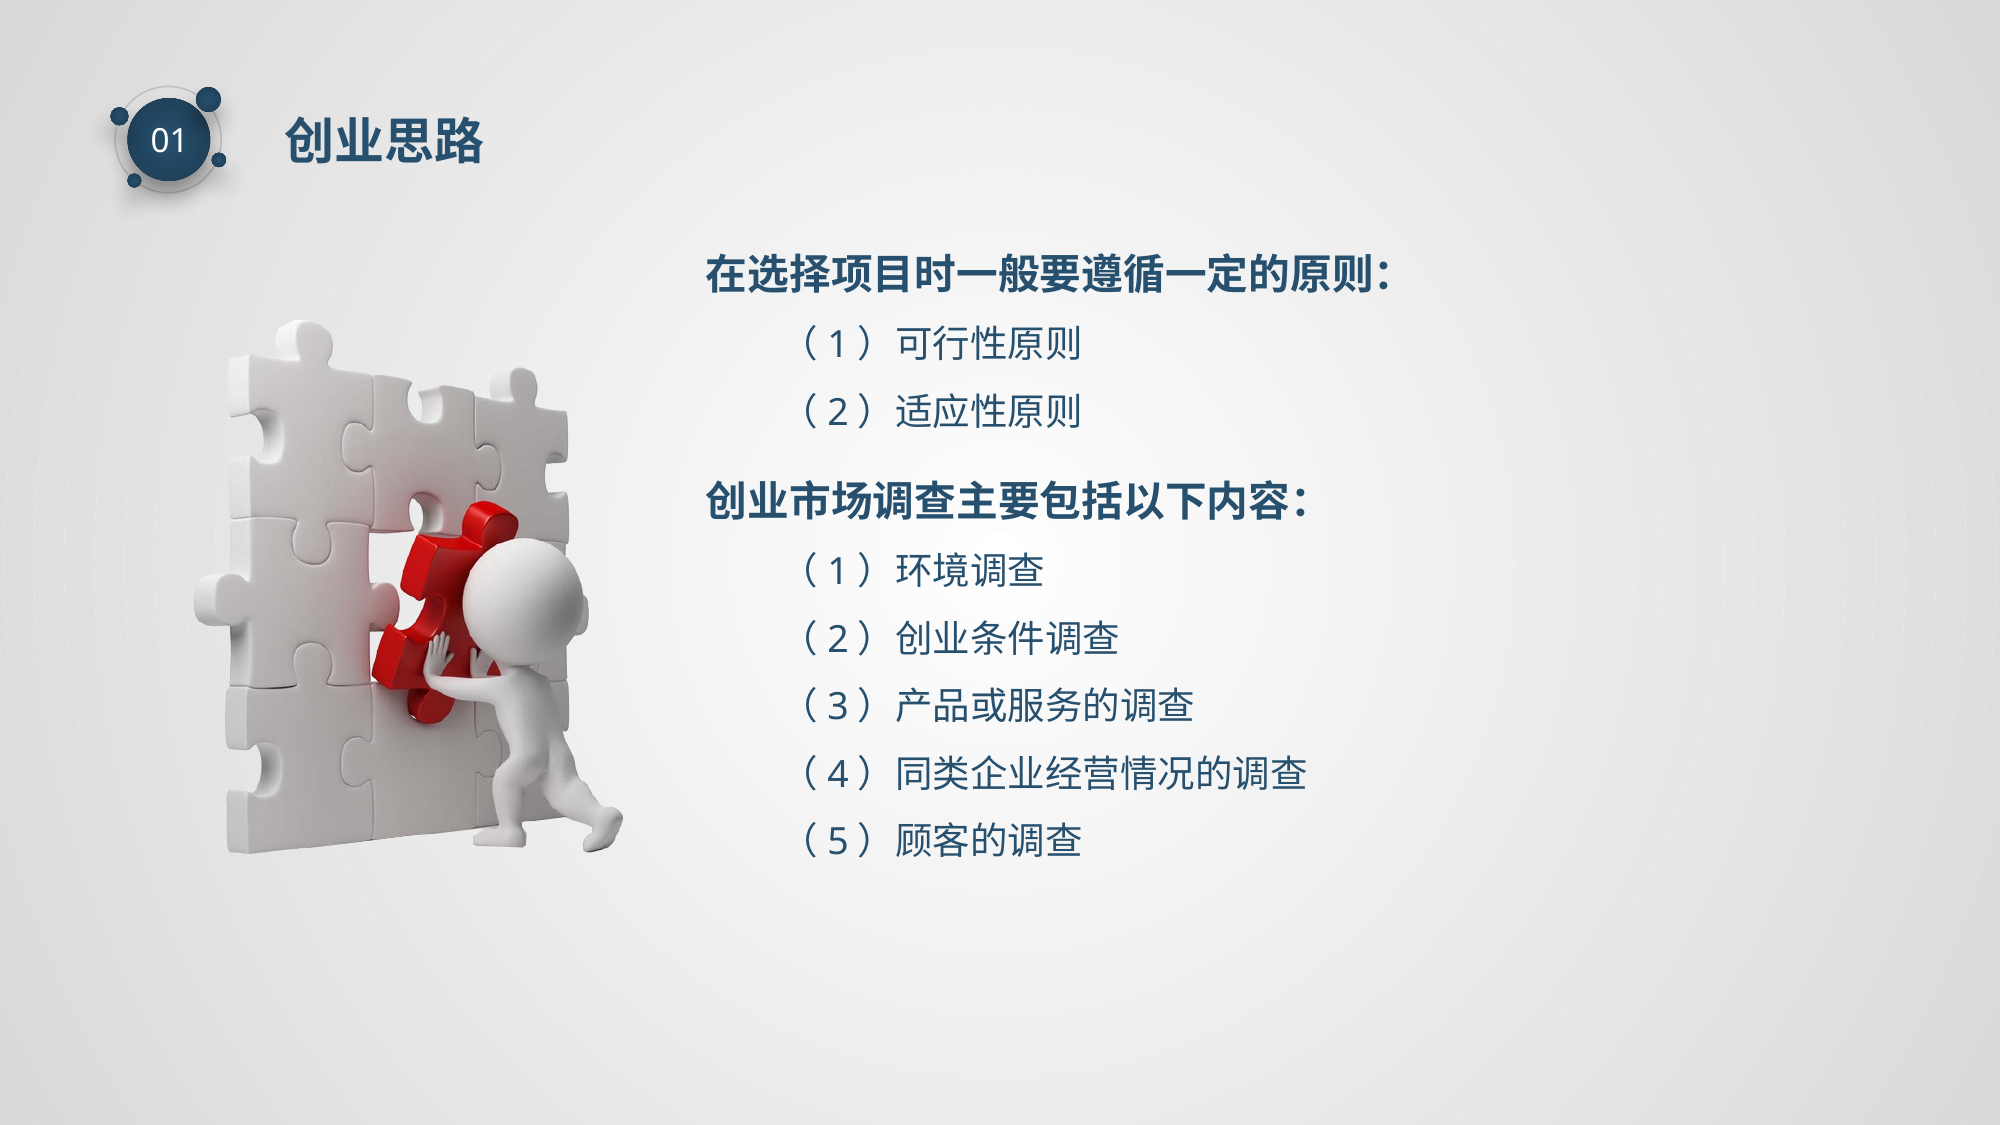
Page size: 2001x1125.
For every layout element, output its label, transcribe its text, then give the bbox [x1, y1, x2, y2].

text_box 在选择项目时一般要遵循一定的原则： （1）可行性原则 （2）适应性原则 [691, 215, 1797, 440]
picture [110, 278, 722, 941]
text_box 创业市场调查主要包括以下内容： （1）环境调查 （2）创业条件调查 （3）产品或服务的调查 （4）同类企业经营情况的调查 （5）顾客的调查 [722, 442, 1797, 870]
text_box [110, 86, 226, 193]
text_box 创业思路 [269, 101, 500, 177]
